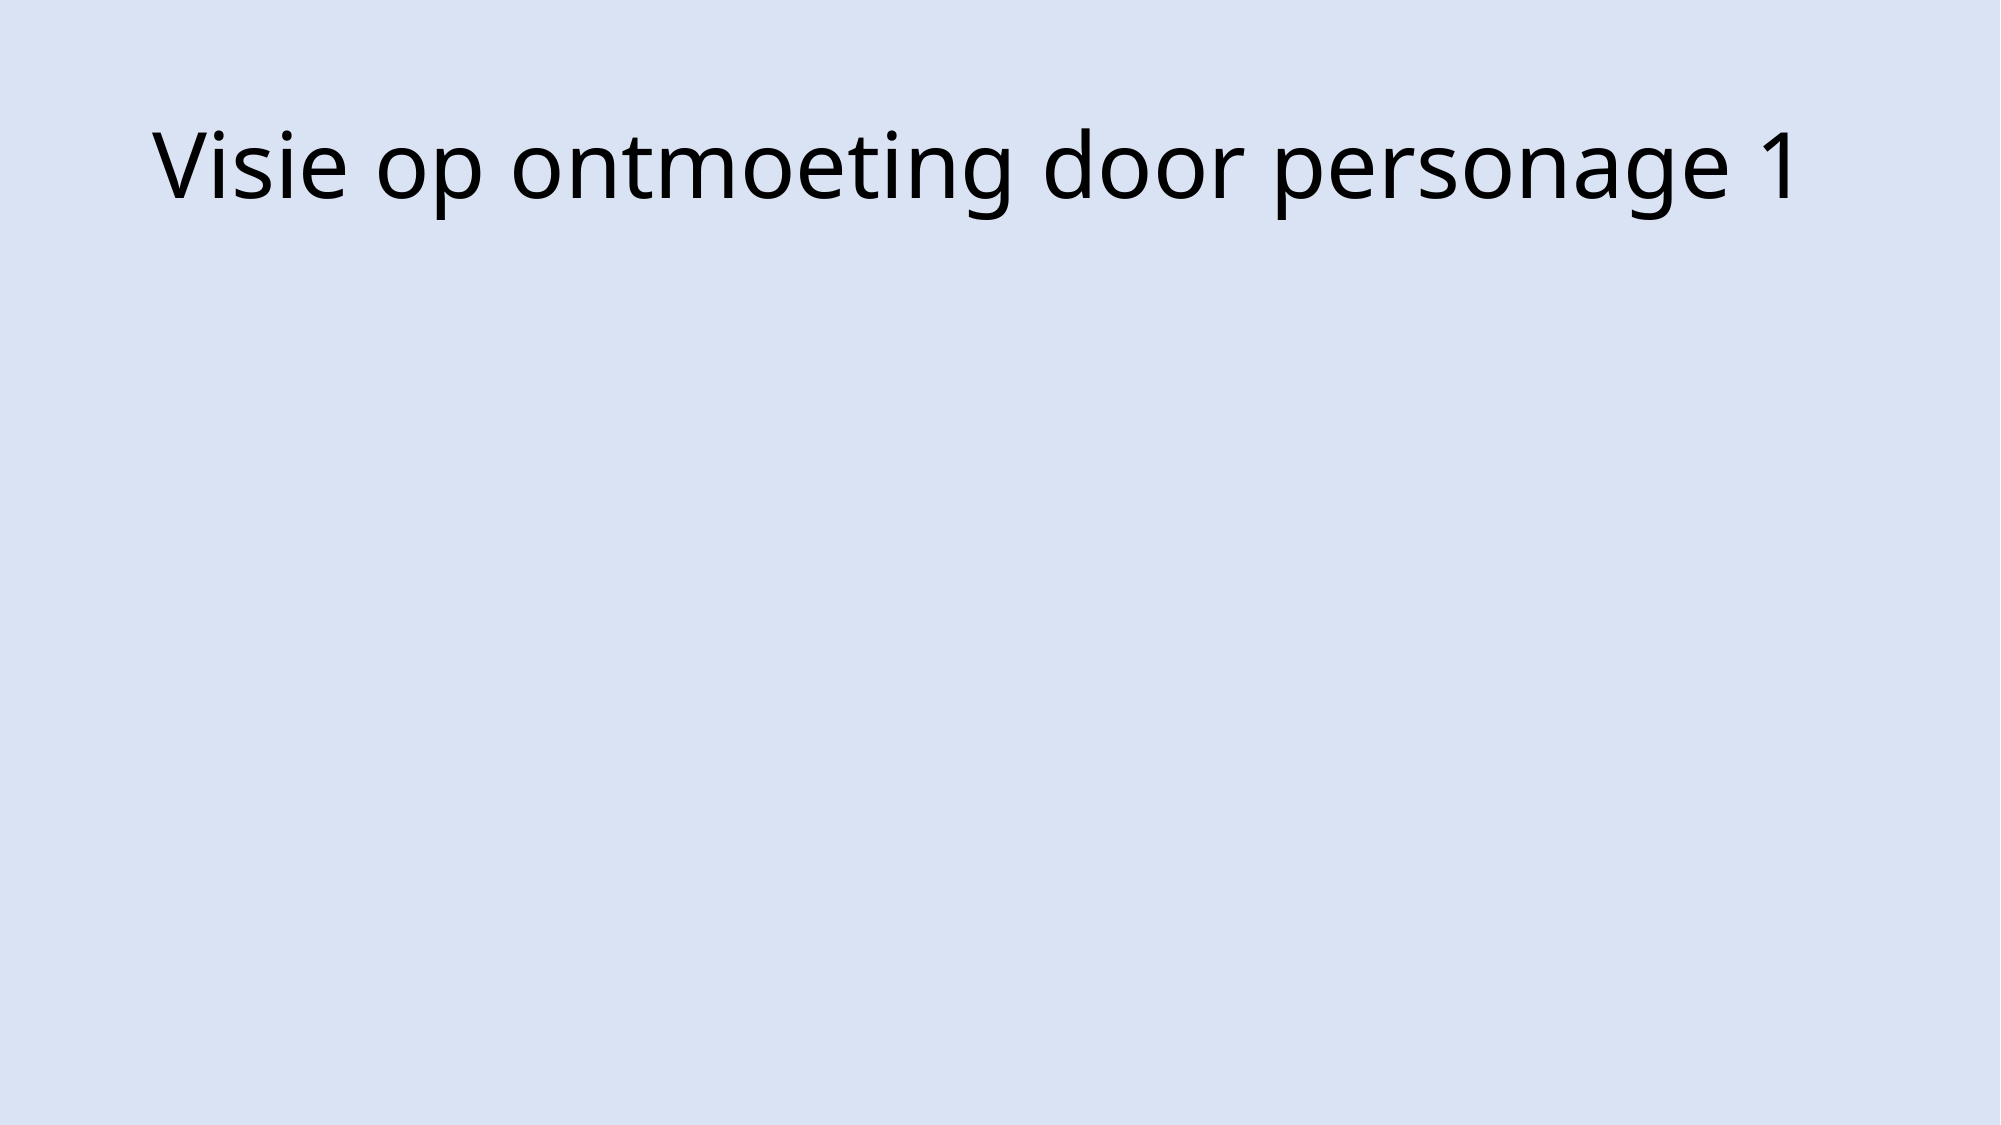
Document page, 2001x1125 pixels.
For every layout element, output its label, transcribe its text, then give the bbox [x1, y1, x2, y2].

title Visie op ontmoeting door personage 1 [137, 59, 1863, 278]
